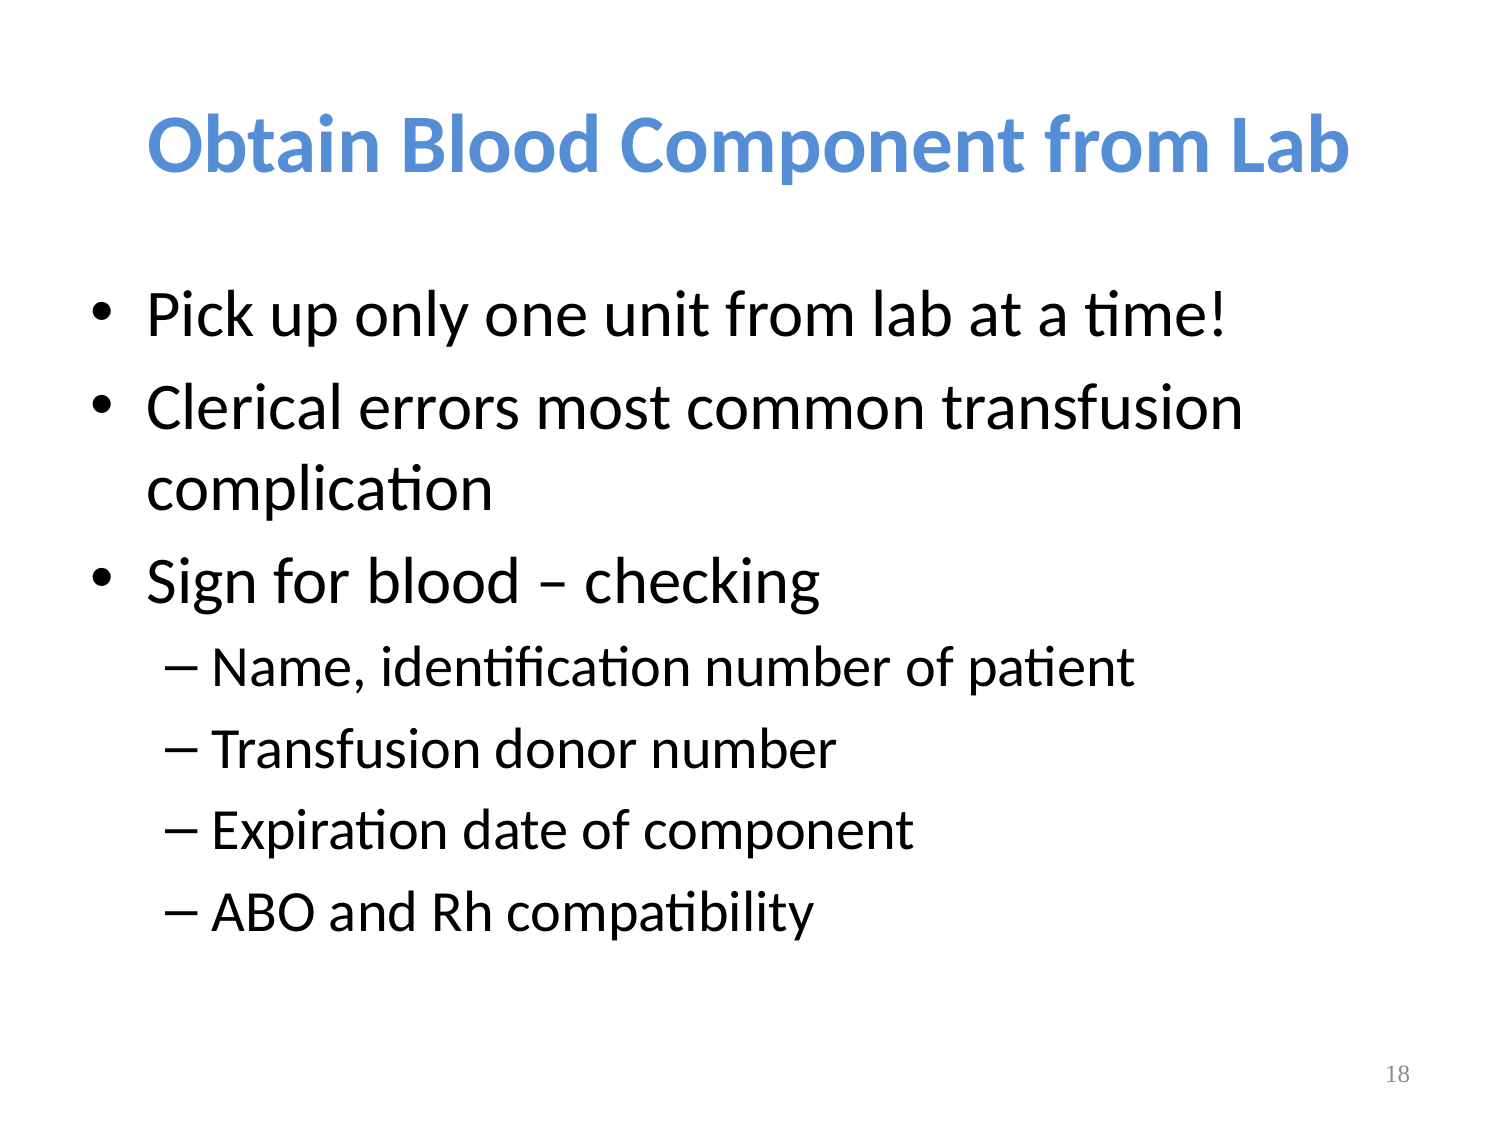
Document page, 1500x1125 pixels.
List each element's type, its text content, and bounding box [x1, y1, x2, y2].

list Pick up only one unit from lab at a time! Clerical errors most common transfusion complication Sign for blood – checking Name, identification number of patient Transfusion donor number Expiration date of component ABO and Rh compatibility [75, 262, 1425, 1005]
title Obtain Blood Component from Lab [75, 45, 1425, 233]
slide_number 18 [1074, 1042, 1425, 1103]
